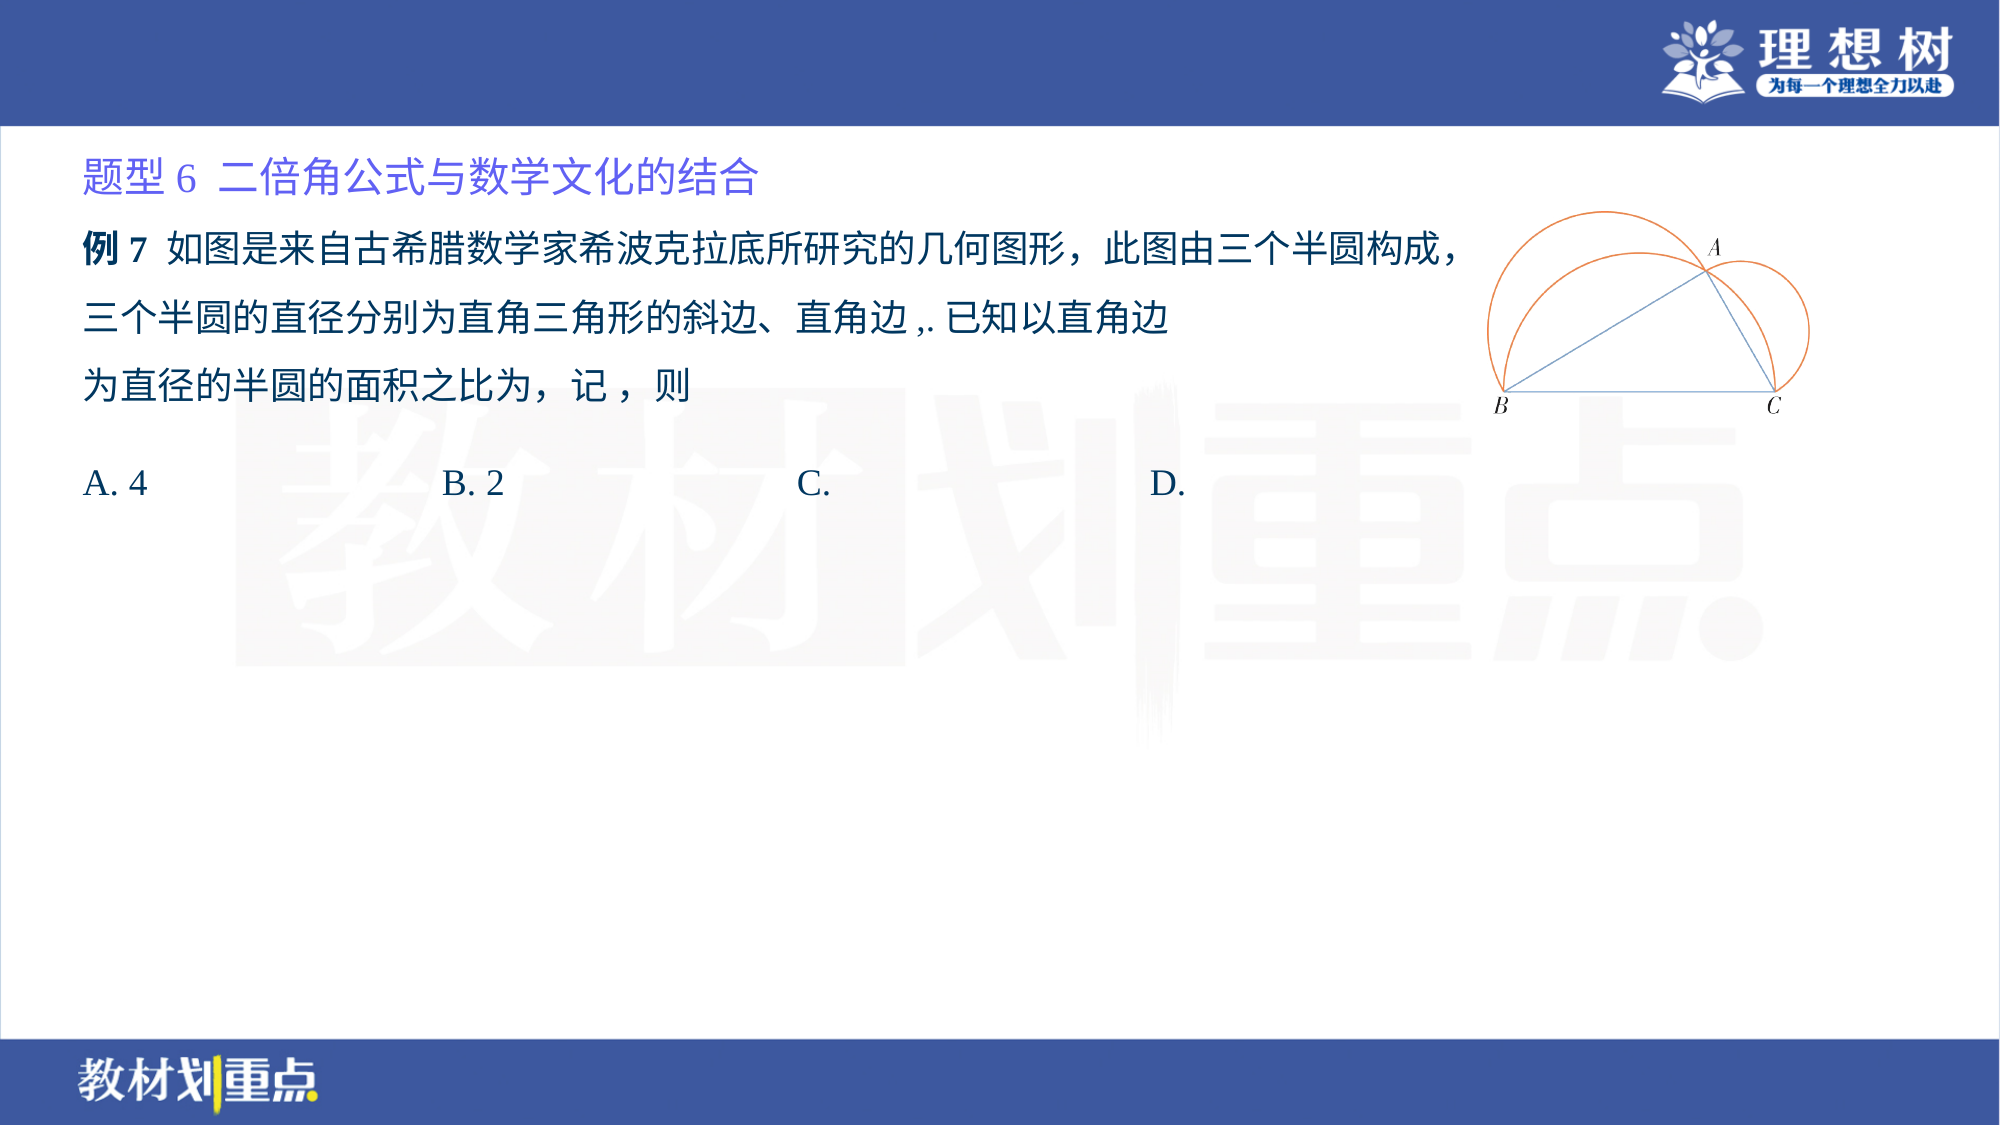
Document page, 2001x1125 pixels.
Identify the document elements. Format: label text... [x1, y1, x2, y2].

picture [0, 0, 2000, 1125]
text_box 题型6 二倍角公式与数学文化的结合 [82, 129, 1817, 264]
